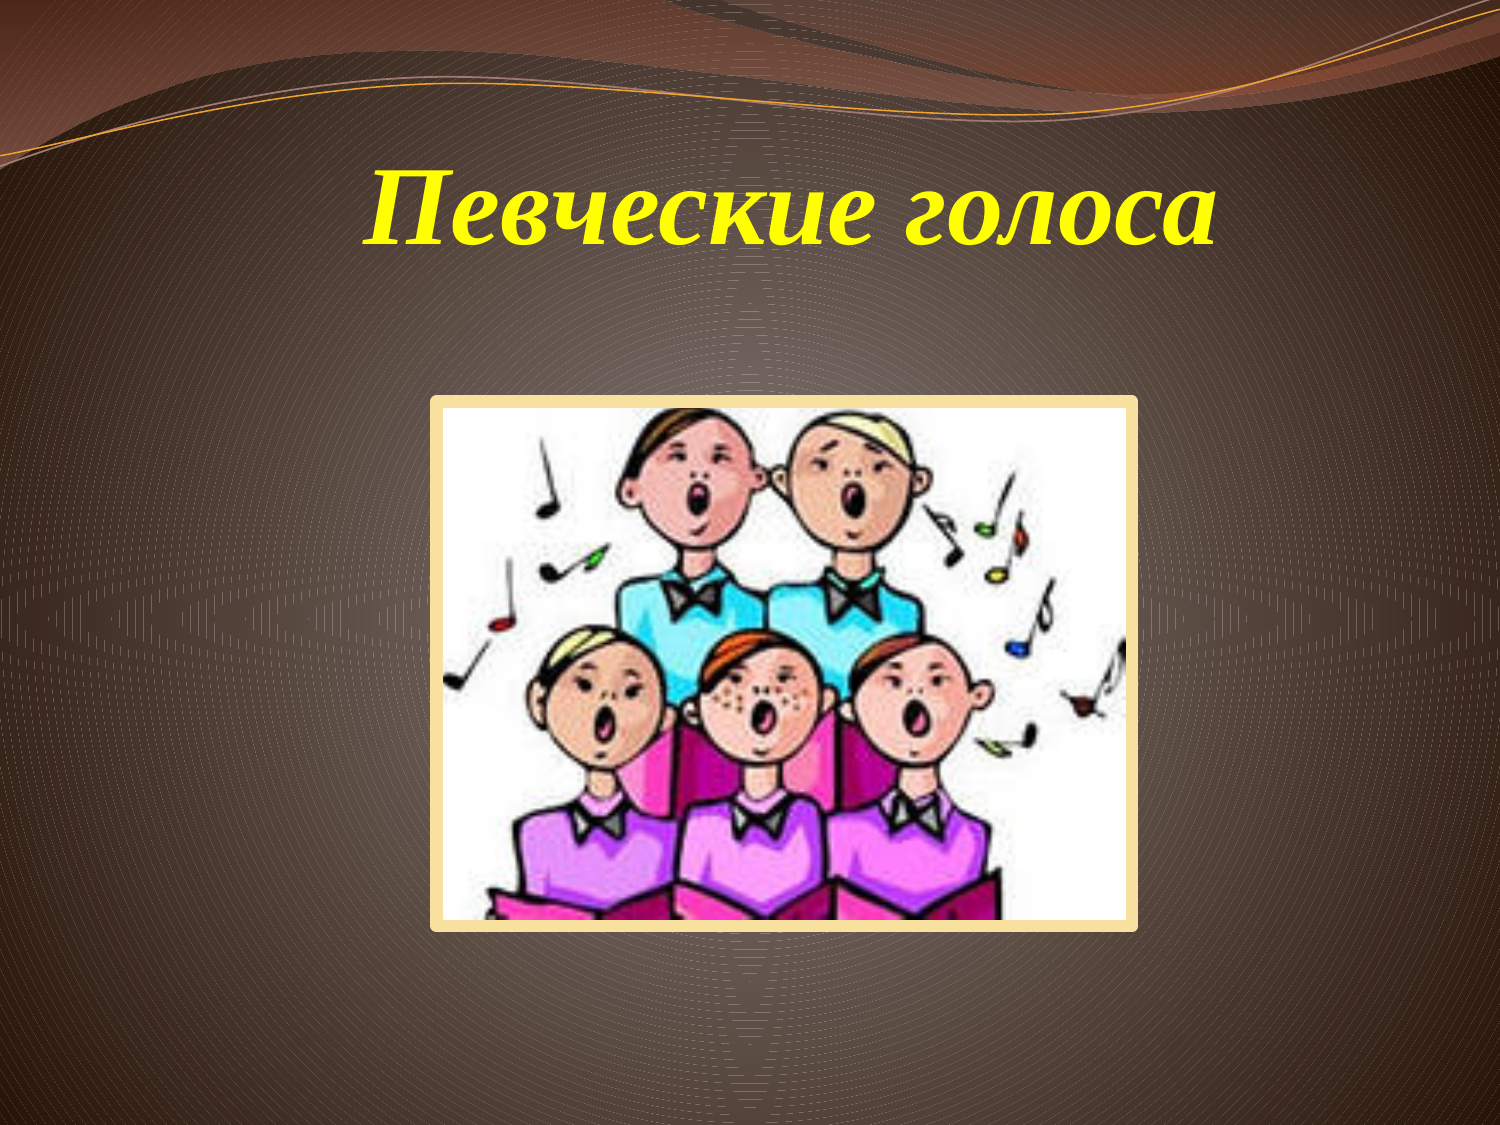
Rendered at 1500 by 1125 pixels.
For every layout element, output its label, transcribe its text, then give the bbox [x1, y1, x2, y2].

title Певческие голоса [194, 125, 1306, 268]
picture [442, 407, 1126, 920]
